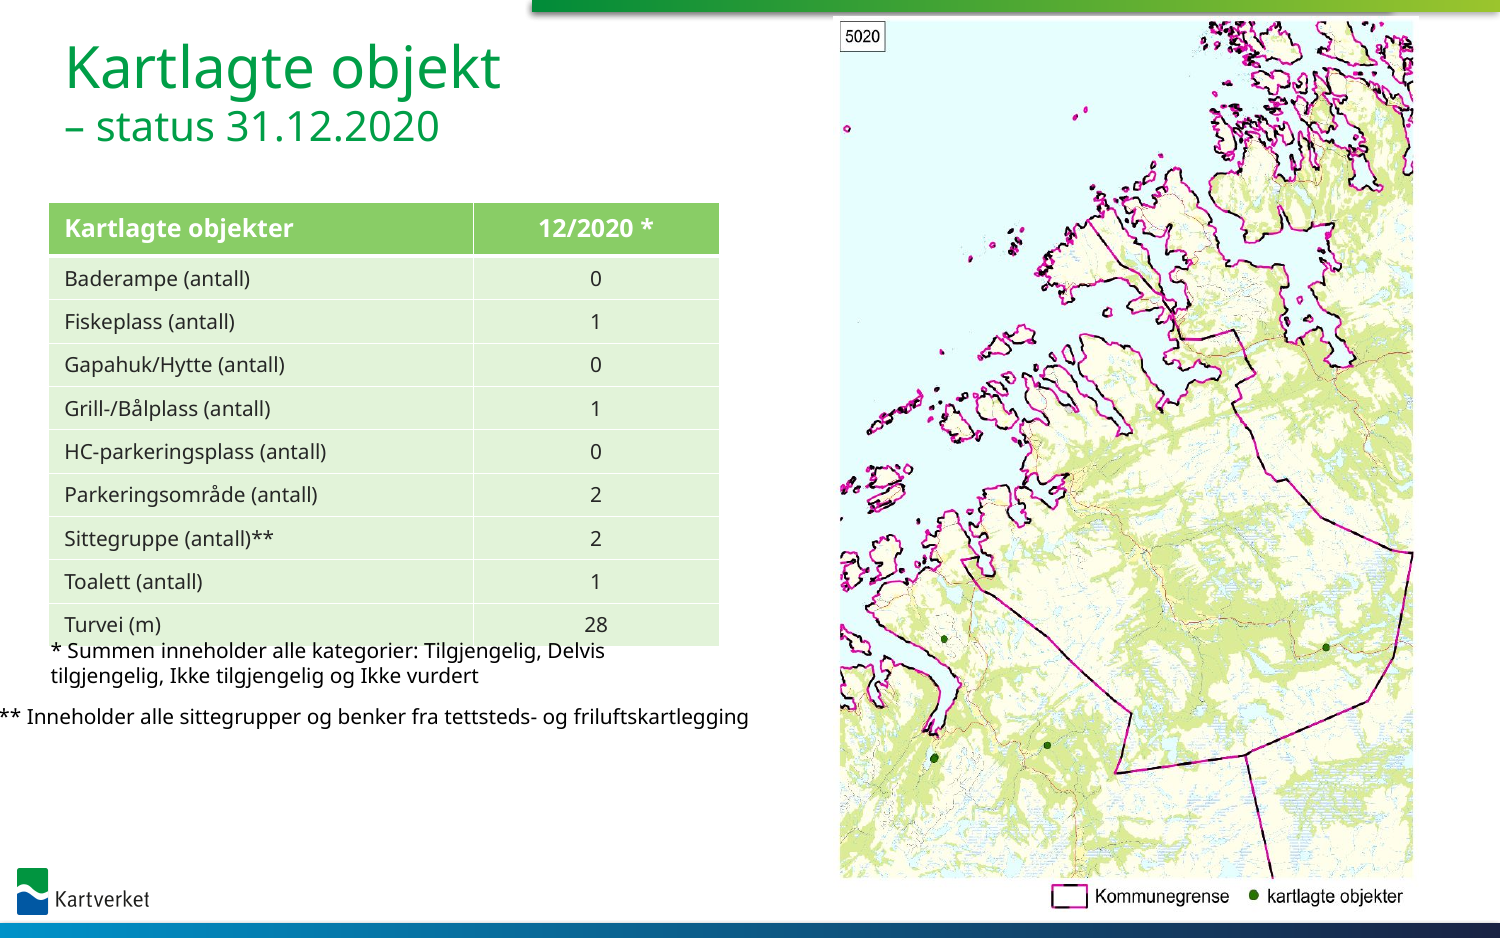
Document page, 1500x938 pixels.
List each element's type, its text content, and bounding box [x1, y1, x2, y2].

text_box * Summen inneholder alle kategorier: Tilgjengelig, Delvis tilgjengelig, Ikke tilgjengelig og Ikke vurdert [35, 630, 721, 696]
table_cell 2 [474, 517, 719, 559]
table_cell Turvei (m) [49, 604, 473, 630]
table_cell 1 [474, 300, 719, 343]
table_cell Baderampe (antall) [49, 258, 473, 299]
table_cell 0 [474, 258, 719, 299]
table_cell Toalett (antall) [49, 560, 473, 603]
table_cell Grill-/Bålplass (antall) [49, 387, 473, 429]
table_cell Gapahuk/Hytte (antall) [49, 344, 473, 386]
table_header 12/2020 * [474, 203, 719, 254]
table_cell Sittegruppe (antall)** [49, 517, 473, 559]
table_header Kartlagte objekter [49, 203, 473, 254]
table_cell HC-parkeringsplass (antall) [49, 430, 473, 473]
table_cell 28 [474, 604, 719, 630]
table_cell 0 [474, 344, 719, 386]
table_cell 0 [474, 430, 719, 473]
table_cell 1 [474, 560, 719, 603]
table_cell Parkeringsområde (antall) [49, 474, 473, 516]
picture [833, 16, 1419, 913]
table_cell 2 [474, 474, 719, 516]
table_cell Fiskeplass (antall) [49, 300, 473, 343]
table_cell 1 [474, 387, 719, 429]
text_box Kartlagte objekt – status 31.12.2020 [1424, 26, 1431, 158]
text_box Kartlagte objekt – status 31.12.2020 [49, 26, 828, 158]
text_box ** Inneholder alle sittegrupper og benker fra tettsteds- og friluftskartlegging [0, 696, 765, 736]
